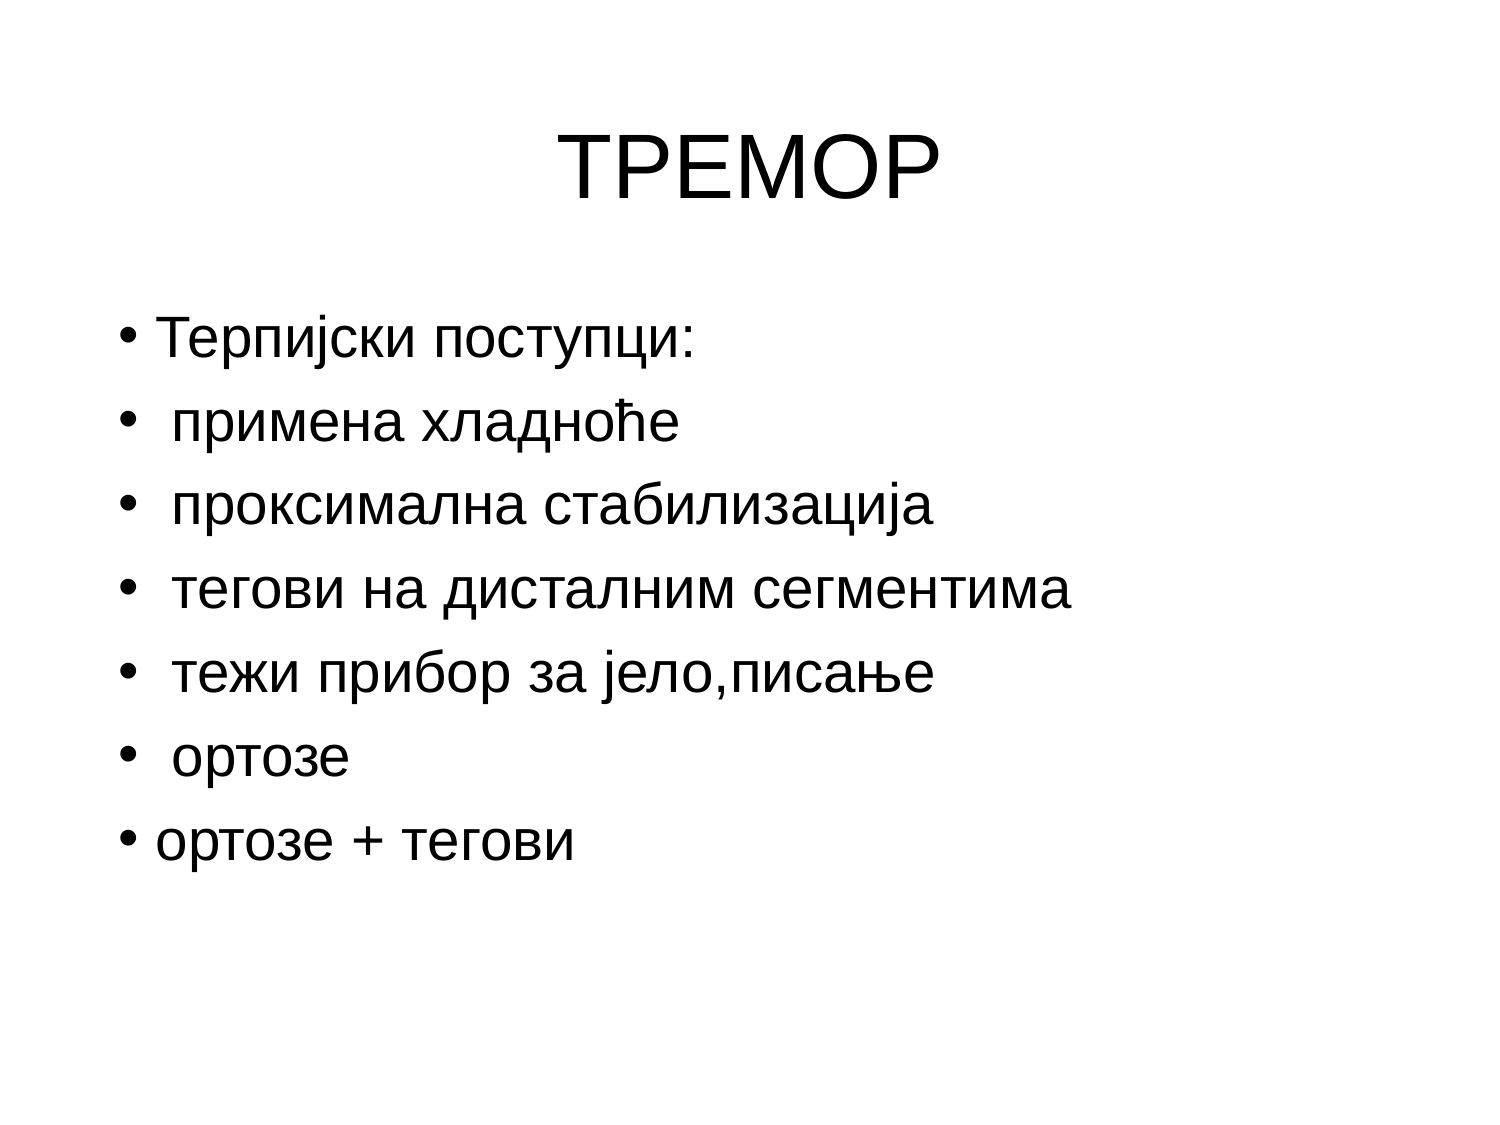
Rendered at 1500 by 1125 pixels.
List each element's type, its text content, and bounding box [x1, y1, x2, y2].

title ТРЕМОР [103, 59, 1397, 278]
list Терпијски поступци: примена хладноће проксимална стабилизација тегови на дисталним сегментима тежи прибор за јело,писање ортозе ортозе + тегови [103, 299, 1397, 1014]
